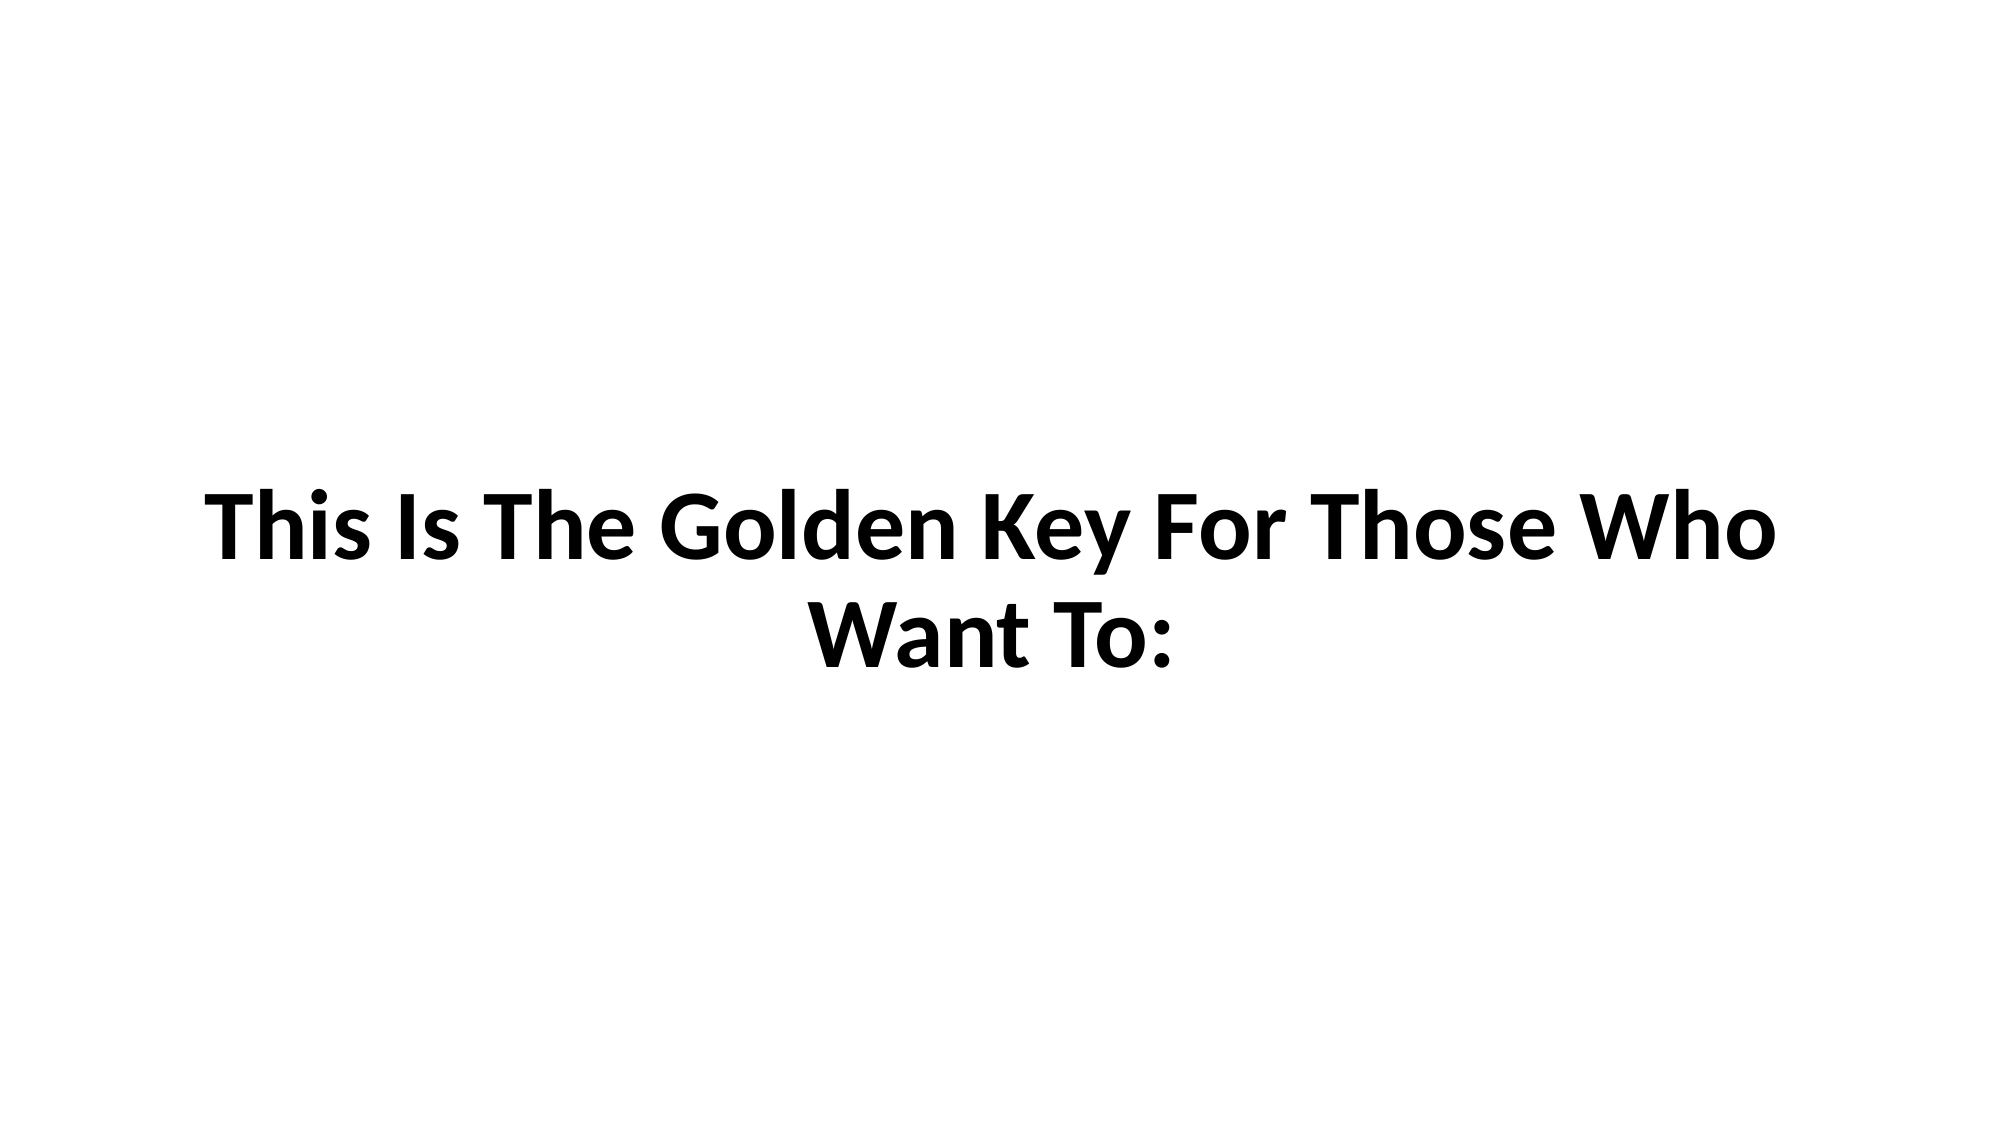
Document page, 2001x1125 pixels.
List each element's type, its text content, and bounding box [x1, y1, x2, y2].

list This Is The Golden Key For Those Who Want To: [137, 465, 1847, 981]
